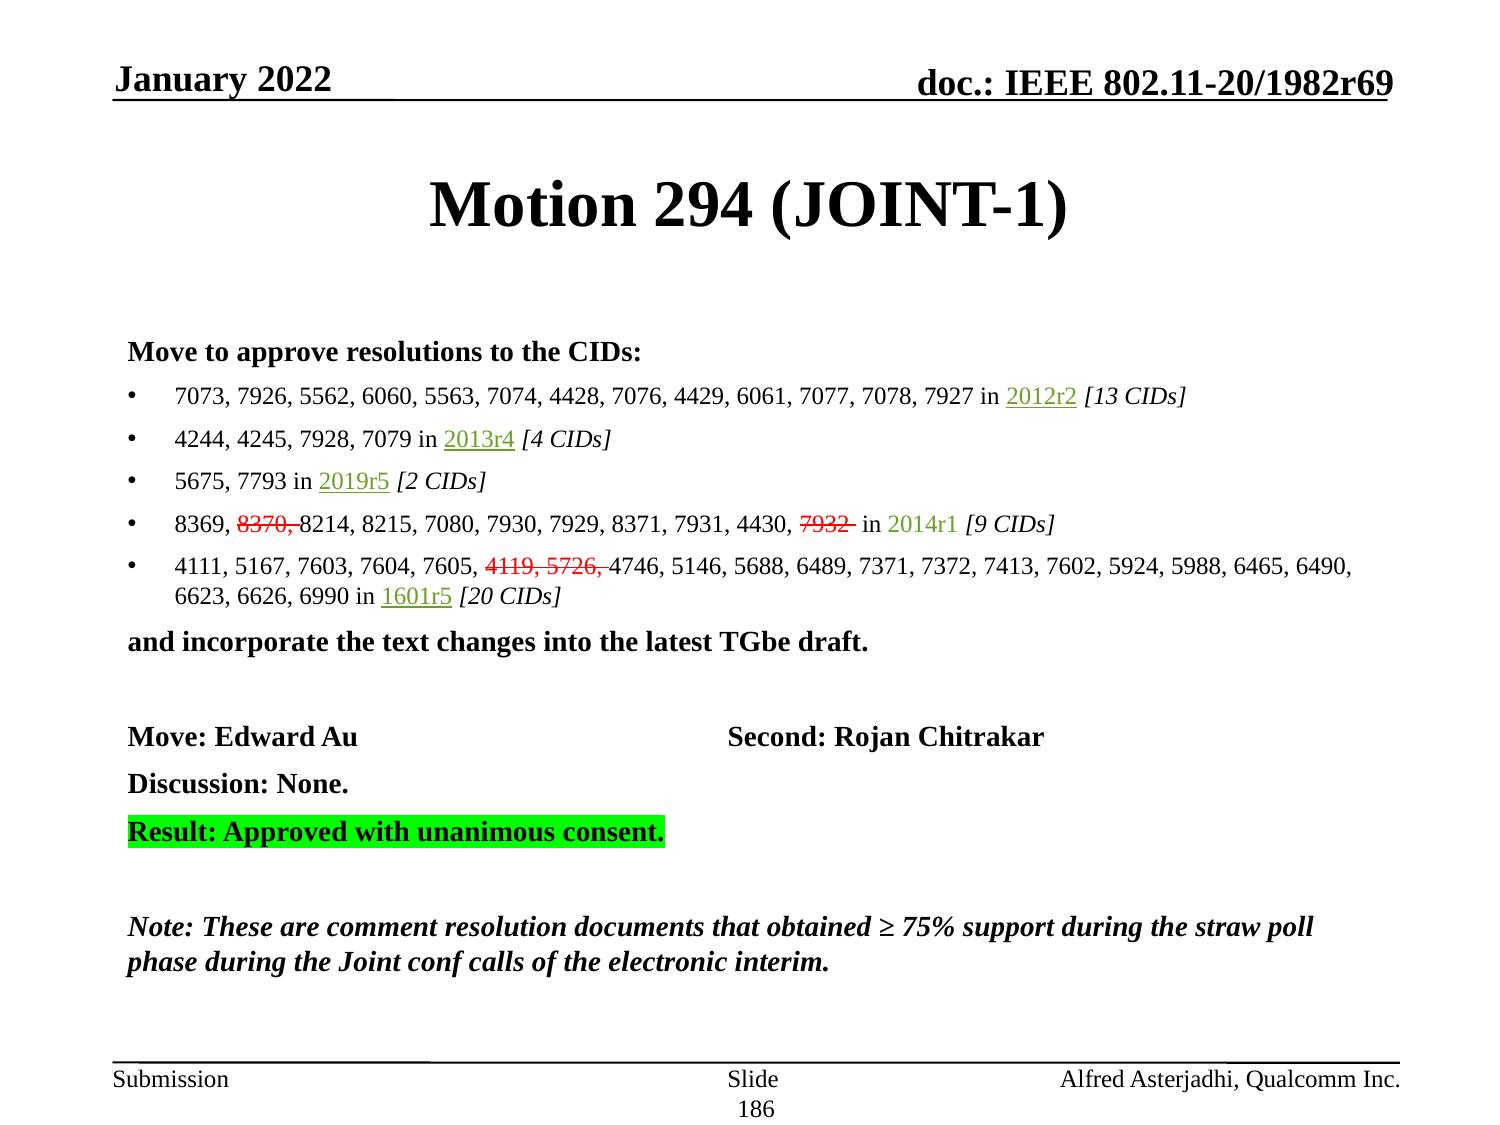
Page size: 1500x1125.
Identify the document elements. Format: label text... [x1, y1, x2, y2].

list Move to approve resolutions to the CIDs: 7073, 7926, 5562, 6060, 5563, 7074, 4428, 7076, 4429, 6061, 7077, 7078, 7927 in 2012r2 [13 CIDs] 4244, 4245, 7928, 7079 in 2013r4 [4 CIDs] 5675, 7793 in 2019r5 [2 CIDs] 8369, 8370, 8214, 8215, 7080, 7930, 7929, 8371, 7931, 4430, 7932 in 2014r1 [9 CIDs] 4111, 5167, 7603, 7604, 7605, 4119, 5726, 4746, 5146, 5688, 6489, 7371, 7372, 7413, 7602, 5924, 5988, 6465, 6490, 6623, 6626, 6990 in 1601r5 [20 CIDs] and incorporate the text changes into the latest TGbe draft. Move: Edward Au Second: Rojan Chitrakar Discussion: None. Result: Approved with unanimous consent. Note: These are comment resolution documents that obtained ≥ 75% support during the straw poll phase during the Joint conf calls of the electronic interim. [112, 324, 1388, 1063]
slide_number Slide 186 [712, 1061, 800, 1123]
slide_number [114, 54, 423, 100]
title Motion 294 (JOINT-1) [112, 112, 1388, 288]
footer Alfred Asterjadhi, Qualcomm Inc. [878, 1061, 1402, 1093]
